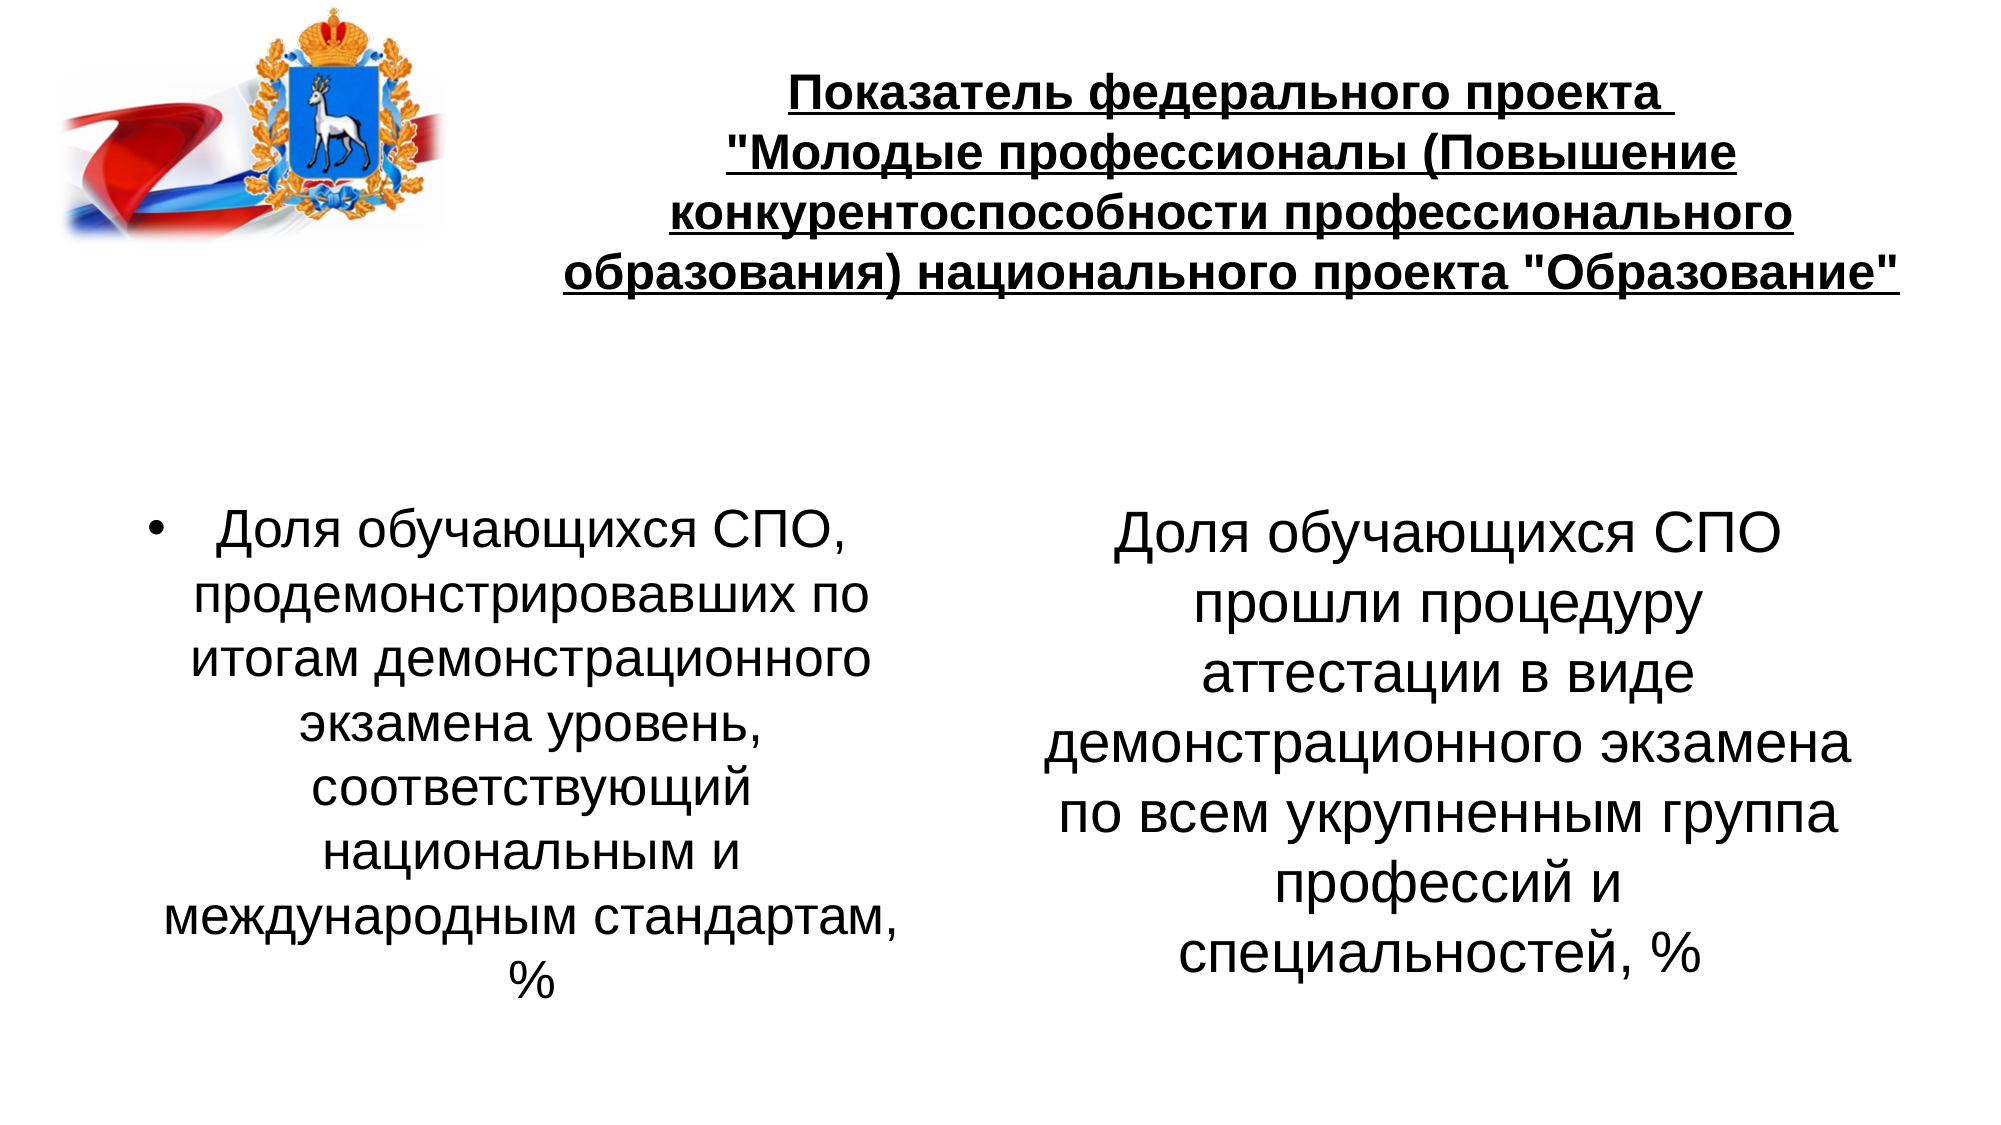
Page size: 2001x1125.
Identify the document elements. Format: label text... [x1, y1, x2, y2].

title Показатель федерального проекта "Молодые профессионалы (Повышение конкурентоспособности профессионального образования) национального проекта "Образование" [506, 45, 1957, 374]
list Доля обучающихся СПО, продемонстрировавших по итогам демонстрационного экзамена уровень, соответствующий национальным и международным стандартам, % [85, 486, 927, 1024]
text_box Доля обучающихся СПО прошли процедуру аттестации в виде демонстрационного экзамена по всем укрупненным группа профессий и специальностей, % [1023, 486, 1874, 992]
picture [54, 0, 507, 249]
